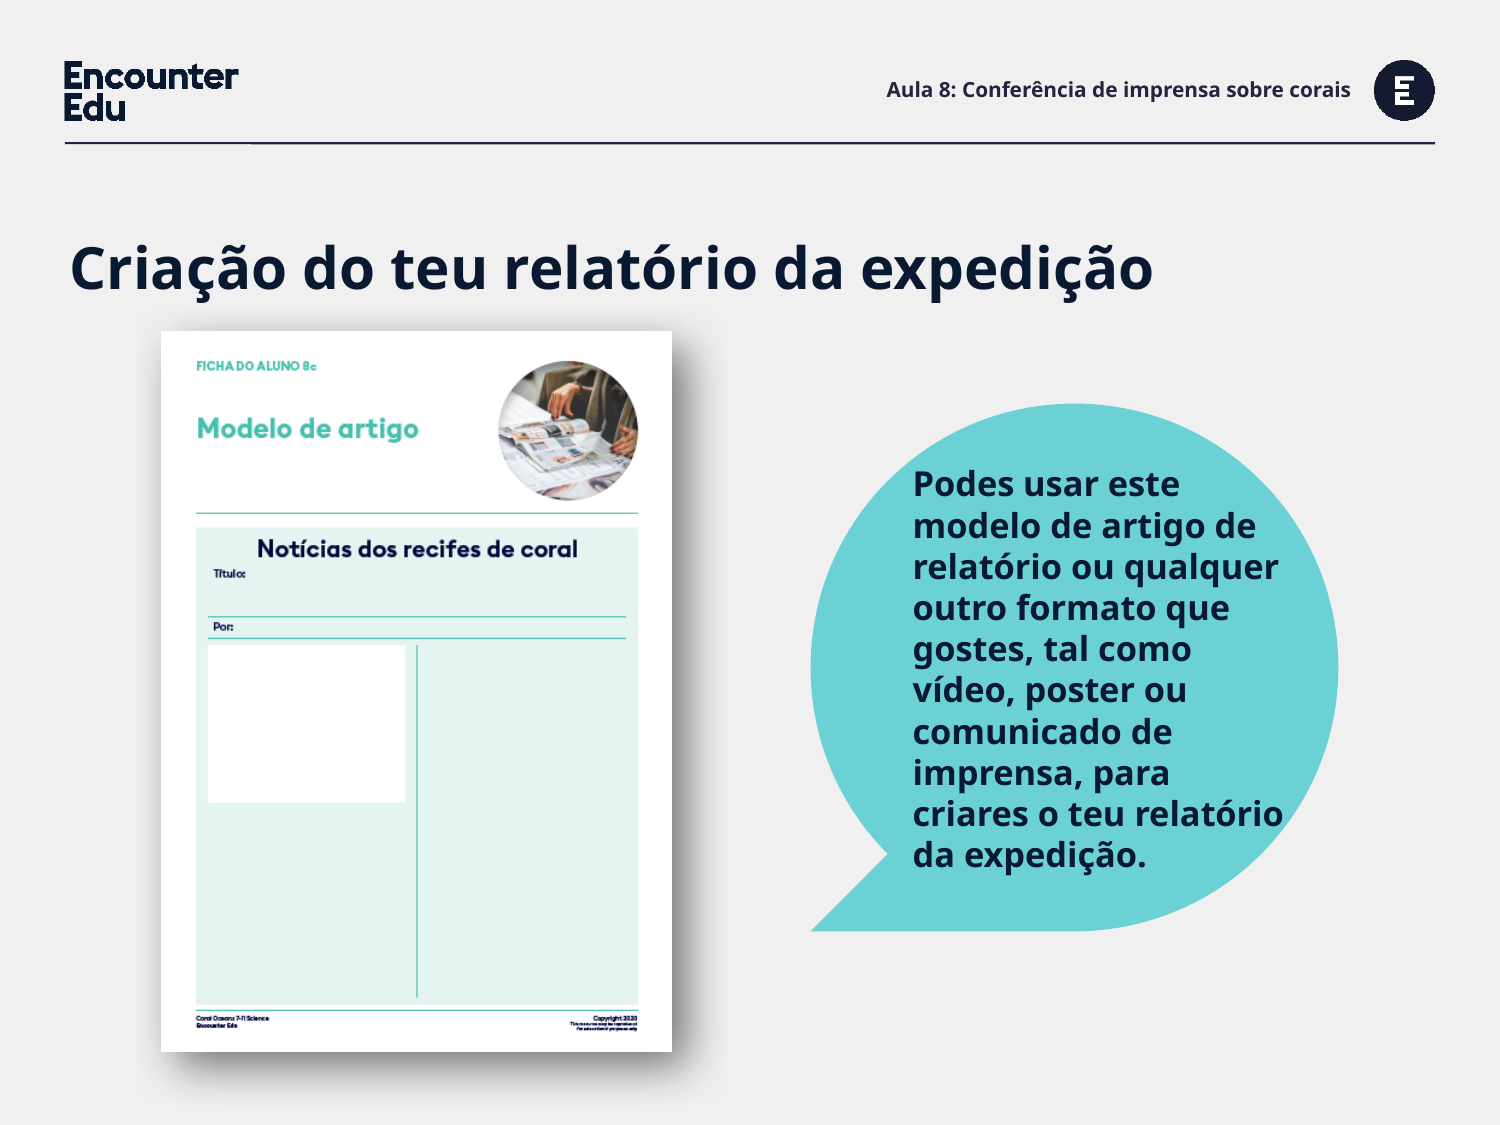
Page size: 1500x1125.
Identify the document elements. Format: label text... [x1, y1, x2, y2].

picture [60, 59, 243, 122]
text_box [1298, 527, 1339, 808]
picture [161, 331, 672, 1052]
text_box [917, 403, 1232, 455]
text_box [810, 465, 1137, 932]
title Aula 8: Conferência de imprensa sobre corais [749, 67, 1359, 114]
text_box Podes usar este modelo de artigo de relatório ou qualquer outro formato que gostes, tal como vídeo, poster ou comunicado de imprensa, para criares o teu relatório da expedição. [905, 455, 1298, 924]
picture [1372, 58, 1436, 122]
text_box Criação do teu relatório da expedição [54, 224, 1353, 332]
